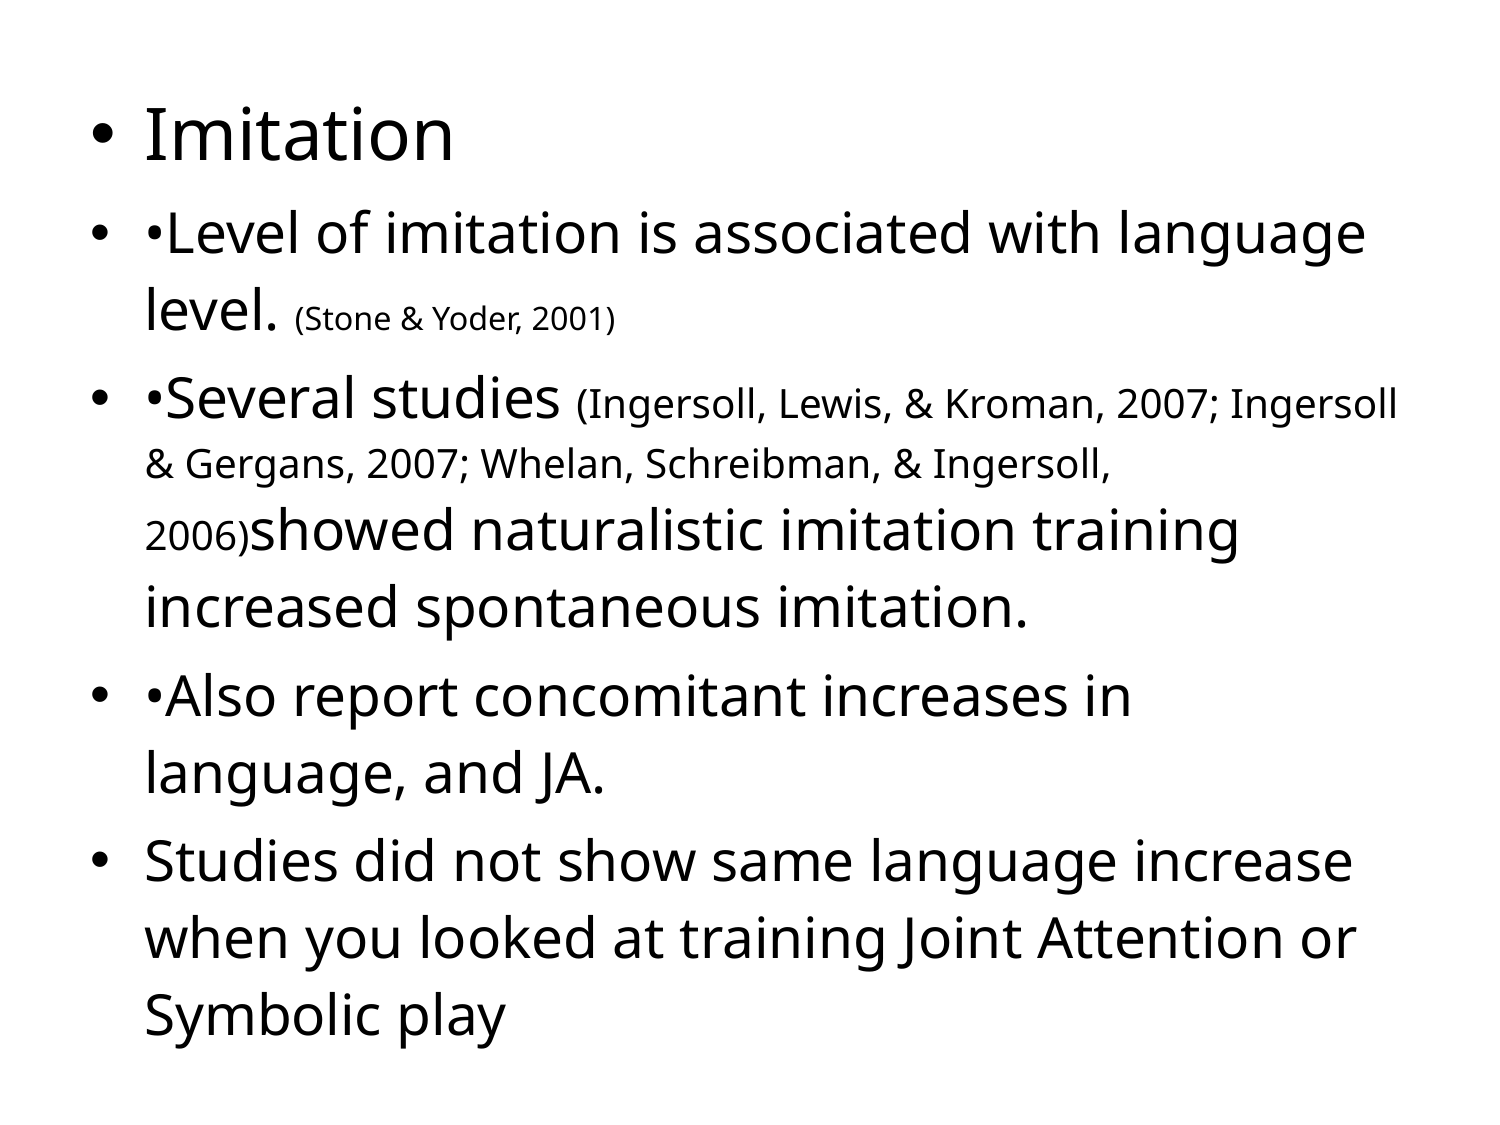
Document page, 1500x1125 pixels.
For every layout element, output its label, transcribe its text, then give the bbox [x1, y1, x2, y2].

list Imitation •Level of imitation is associated with language level. (Stone & Yoder, 2001) •Several studies (Ingersoll, Lewis, & Kroman, 2007; Ingersoll & Gergans, 2007; Whelan, Schreibman, & Ingersoll, 2006)showed naturalistic imitation training increased spontaneous imitation. •Also report concomitant increases in language, and JA. Studies did not show same language increase when you looked at training Joint Attention or Symbolic play [75, 75, 1425, 1063]
